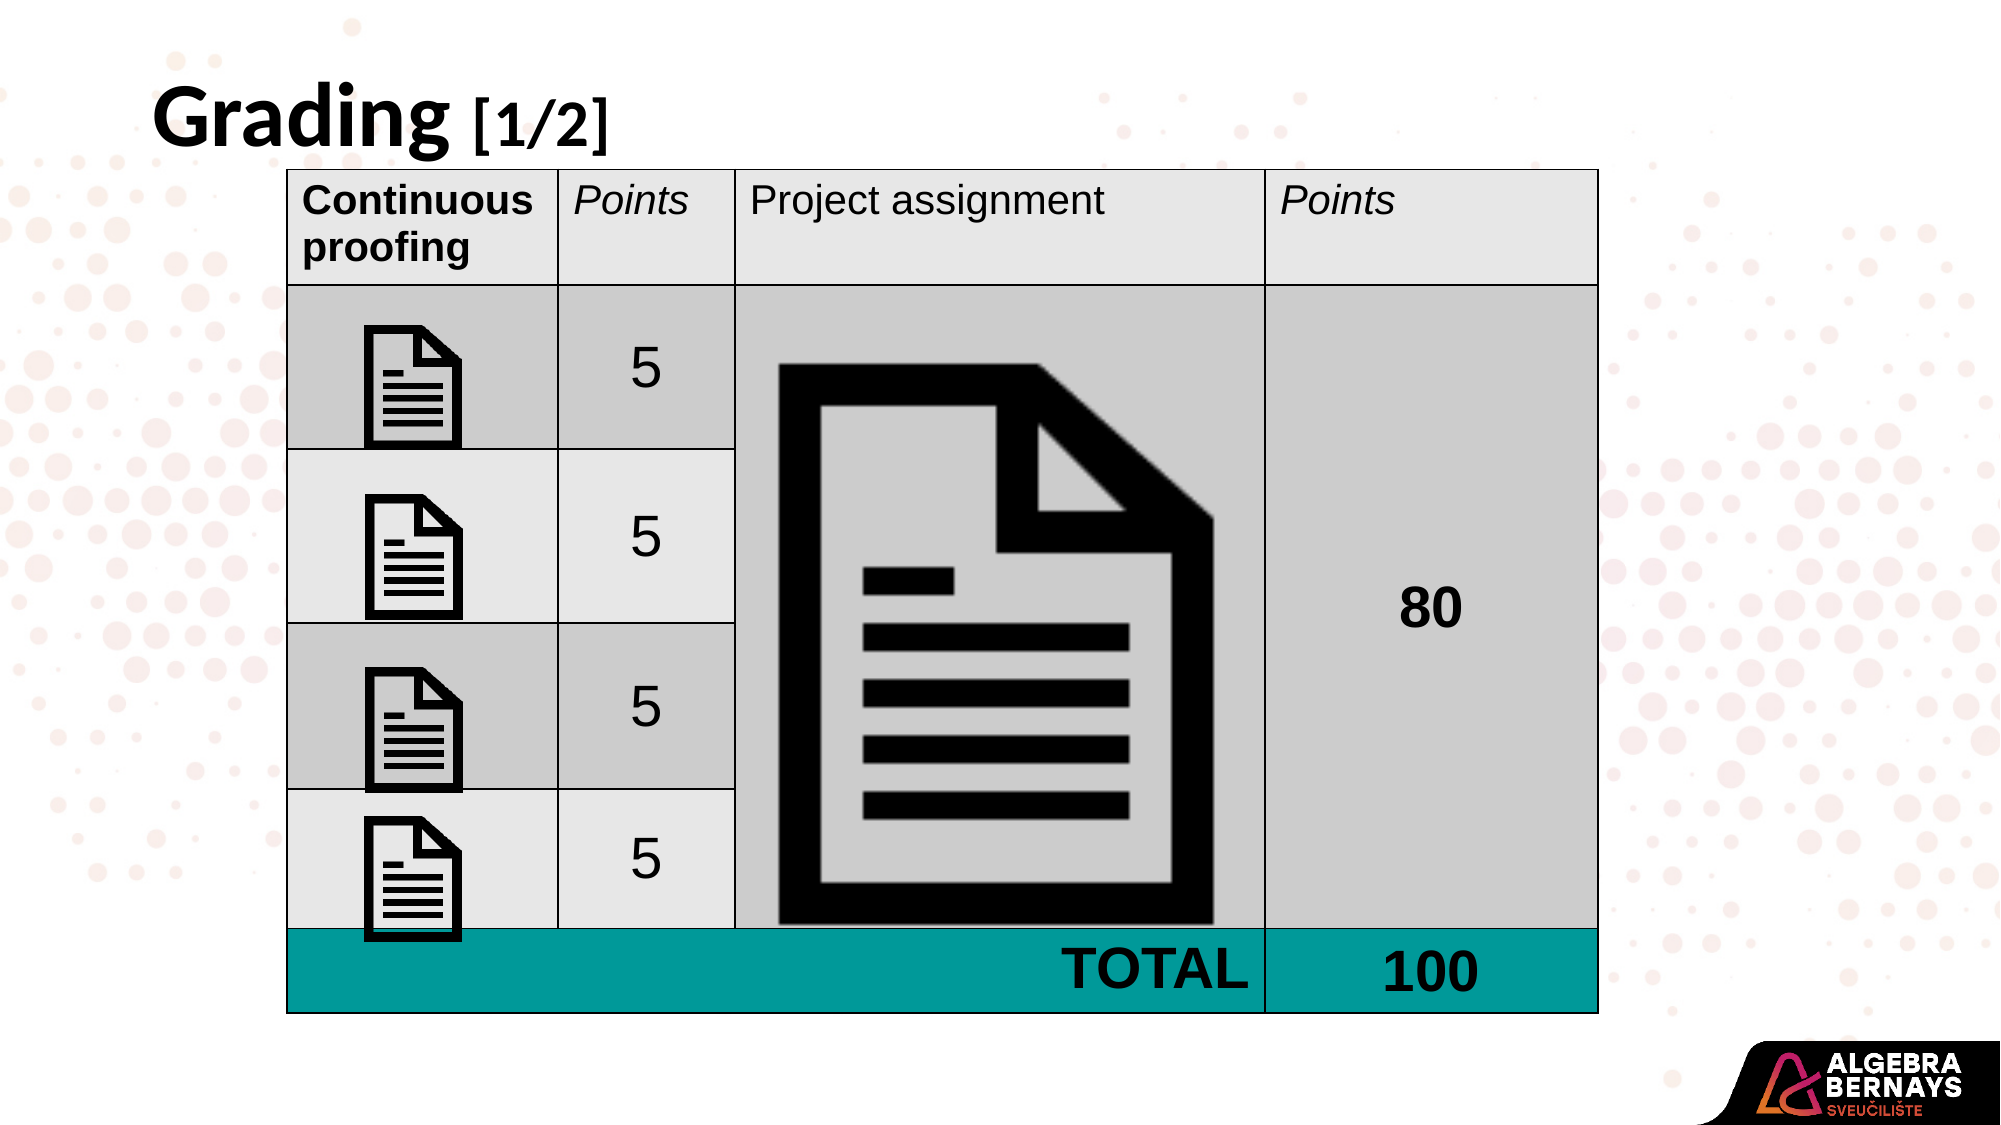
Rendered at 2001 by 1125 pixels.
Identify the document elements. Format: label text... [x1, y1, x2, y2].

table_header Continuous proofing [288, 278, 557, 284]
table_header Points [559, 278, 734, 284]
picture [0, 0, 2000, 1125]
table_cell [288, 790, 337, 928]
table_header Points [1266, 278, 1597, 284]
table_cell 5 [559, 790, 660, 928]
table_cell [736, 286, 1264, 309]
table_cell 100 [1266, 929, 1597, 1012]
table_cell [288, 624, 557, 788]
table_cell 5 [559, 286, 734, 448]
text_box Grading [1/2] [137, 59, 1863, 278]
table_cell 5 [559, 450, 660, 622]
table_header Project assignment [736, 278, 1264, 284]
table_cell TOTAL [288, 929, 1264, 1012]
table_cell [488, 790, 557, 928]
table_cell [288, 286, 557, 448]
table_cell 80 [1266, 286, 1597, 928]
table_cell [288, 450, 557, 622]
table_cell 5 [559, 624, 660, 788]
